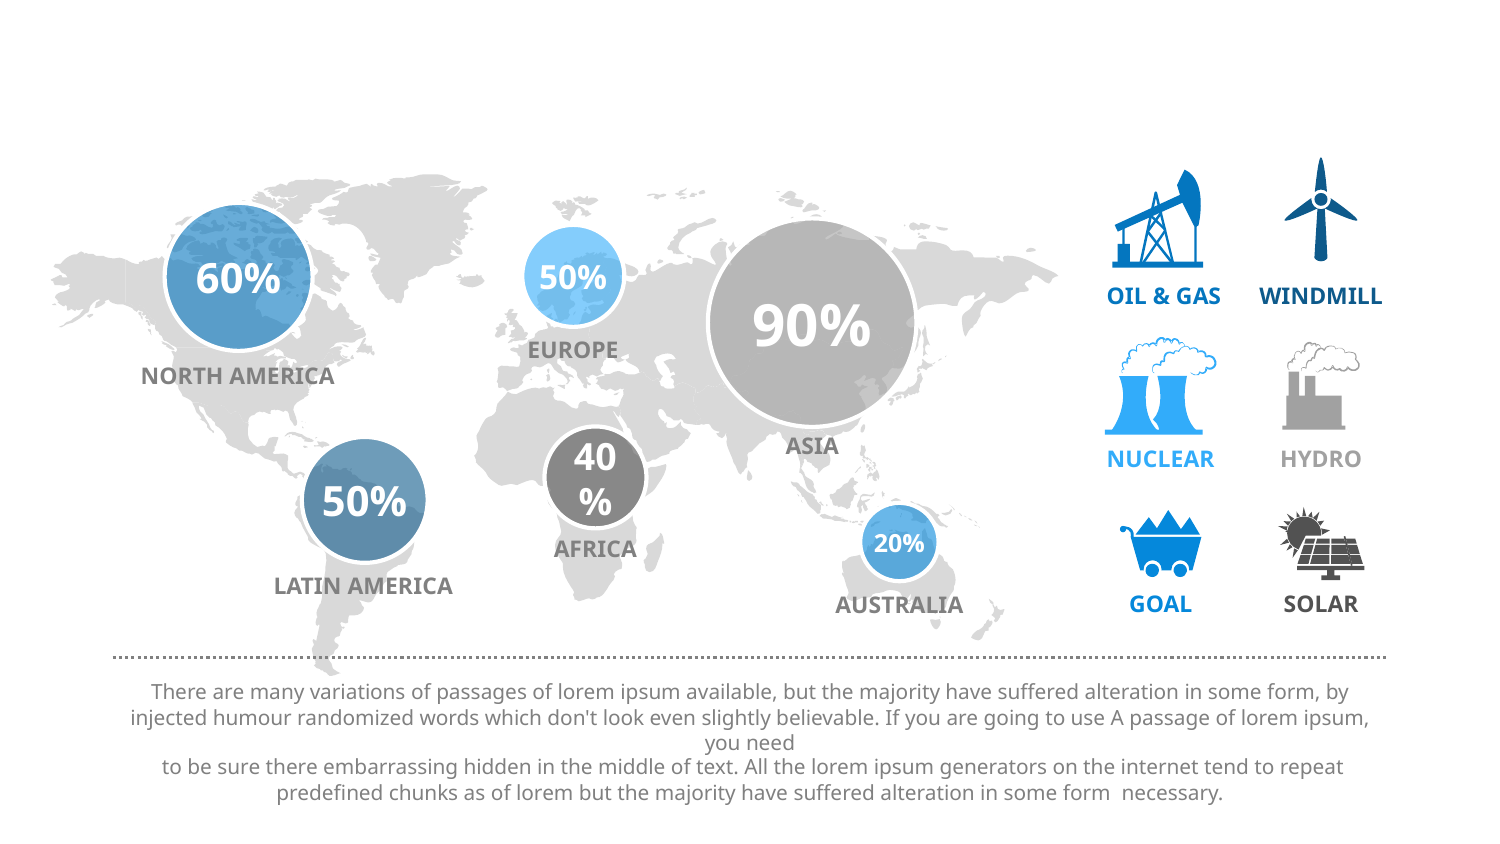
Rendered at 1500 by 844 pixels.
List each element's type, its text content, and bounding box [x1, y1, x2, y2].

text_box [1277, 506, 1365, 581]
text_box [164, 202, 313, 352]
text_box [1119, 509, 1202, 578]
text_box NUCLEAR [1080, 444, 1240, 473]
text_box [1283, 156, 1360, 262]
text_box GOAL [1080, 589, 1240, 618]
text_box SOLAR [1240, 589, 1402, 618]
text_box OIL & GAS [1083, 281, 1240, 310]
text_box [1104, 336, 1217, 436]
text_box HYDRO [1240, 444, 1402, 473]
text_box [50, 174, 1059, 677]
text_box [522, 224, 625, 328]
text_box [859, 502, 939, 582]
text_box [544, 426, 647, 529]
text_box WINDMILL [1240, 281, 1402, 310]
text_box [301, 436, 428, 564]
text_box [1112, 169, 1210, 268]
text_box There are many variations of passages of lorem ipsum available, but the majority have suffered alteration in some form, by injected humour randomized words which don't look even slightly believable. If you are going to use A passage of lorem ipsum, you need to be sure there embarrassing hidden in the middle of text. All the lorem ipsum generators on the internet tend to repeat predefined chunks as of lorem but the majority have suffered alteration in some form necessary. [113, 679, 1387, 805]
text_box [1282, 341, 1361, 430]
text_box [707, 218, 917, 428]
